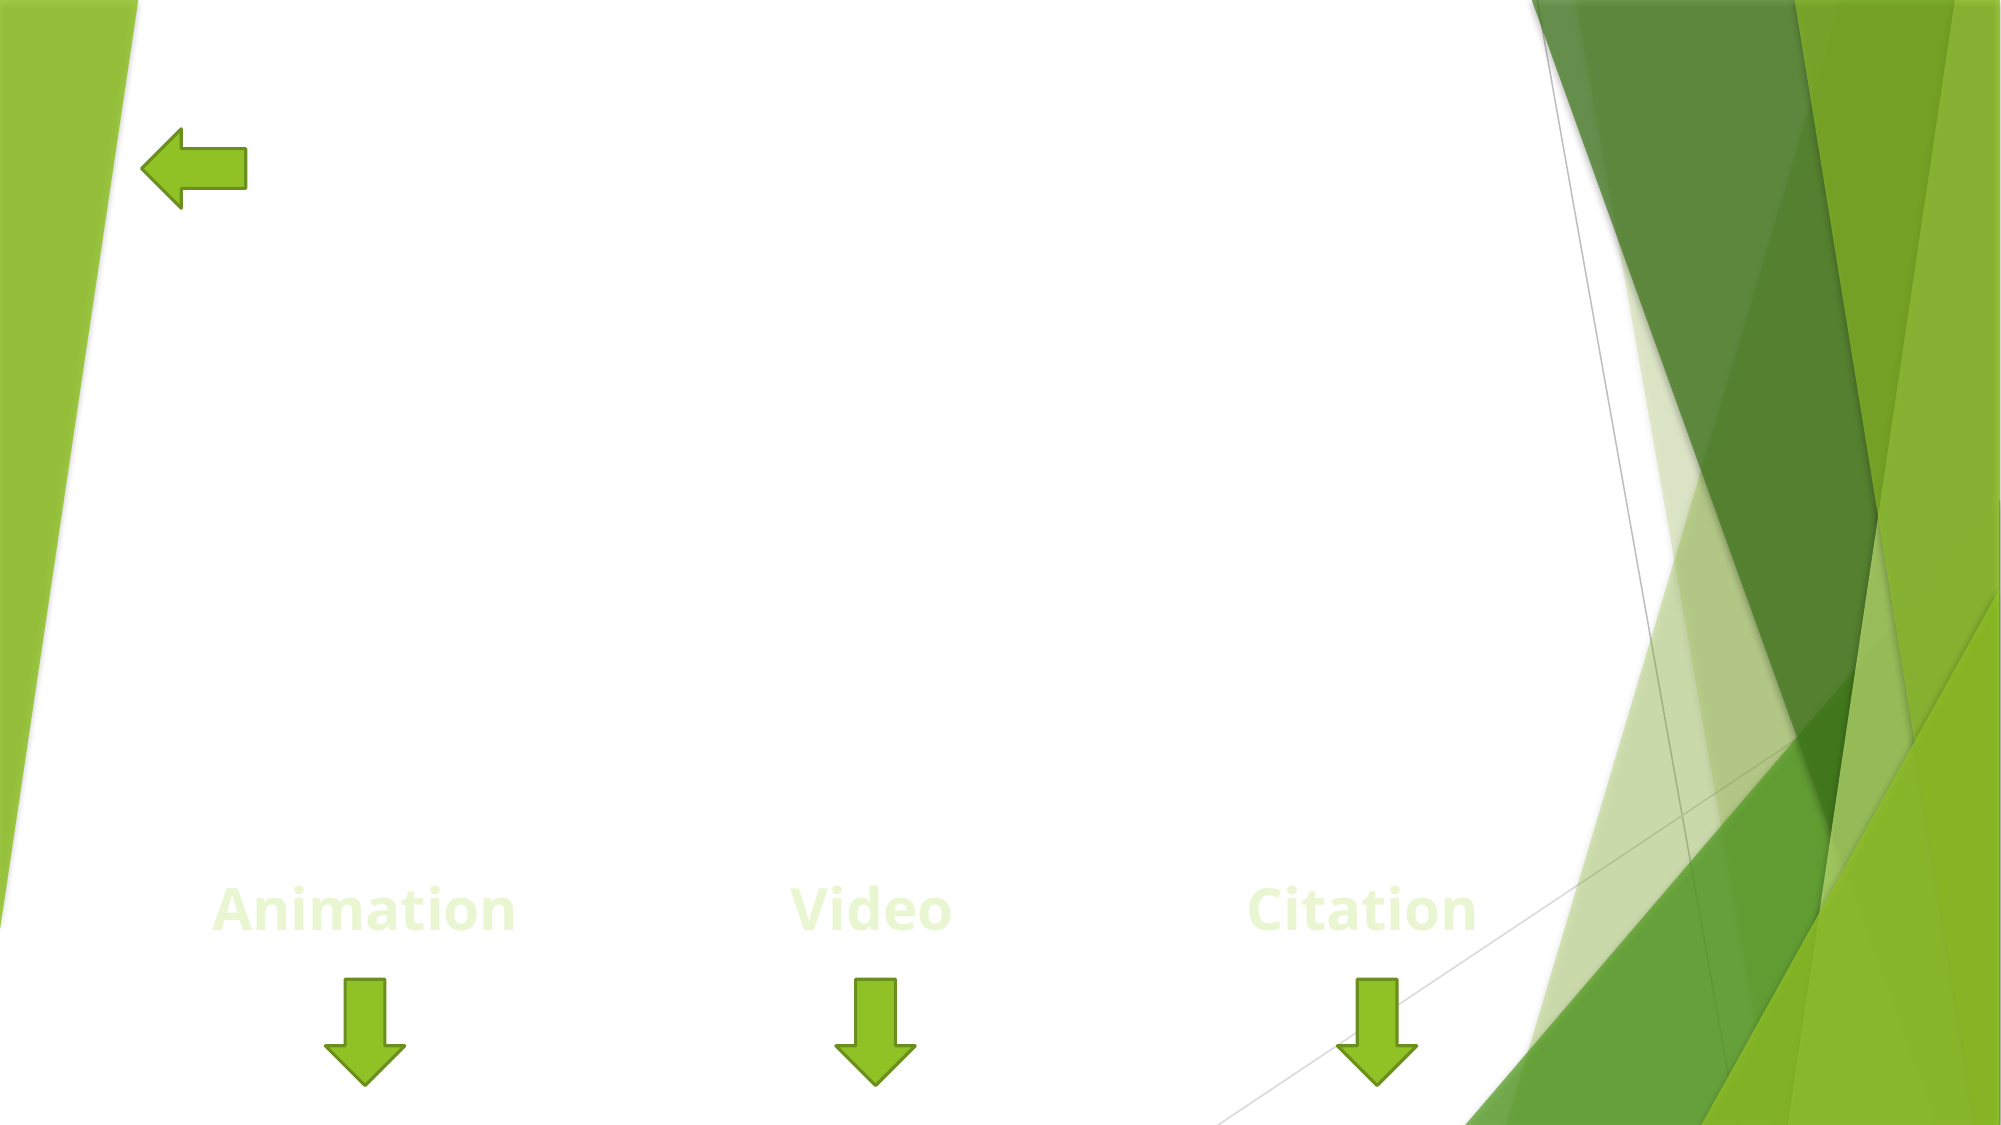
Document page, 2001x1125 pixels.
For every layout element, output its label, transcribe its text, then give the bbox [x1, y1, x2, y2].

text_box [834, 977, 917, 1087]
text_box Citation [1231, 864, 1523, 950]
text_box [323, 977, 407, 1087]
text_box [140, 127, 248, 210]
text_box [1335, 977, 1419, 1087]
text_box Video [776, 864, 1055, 950]
text_box Animation [58, 864, 672, 950]
